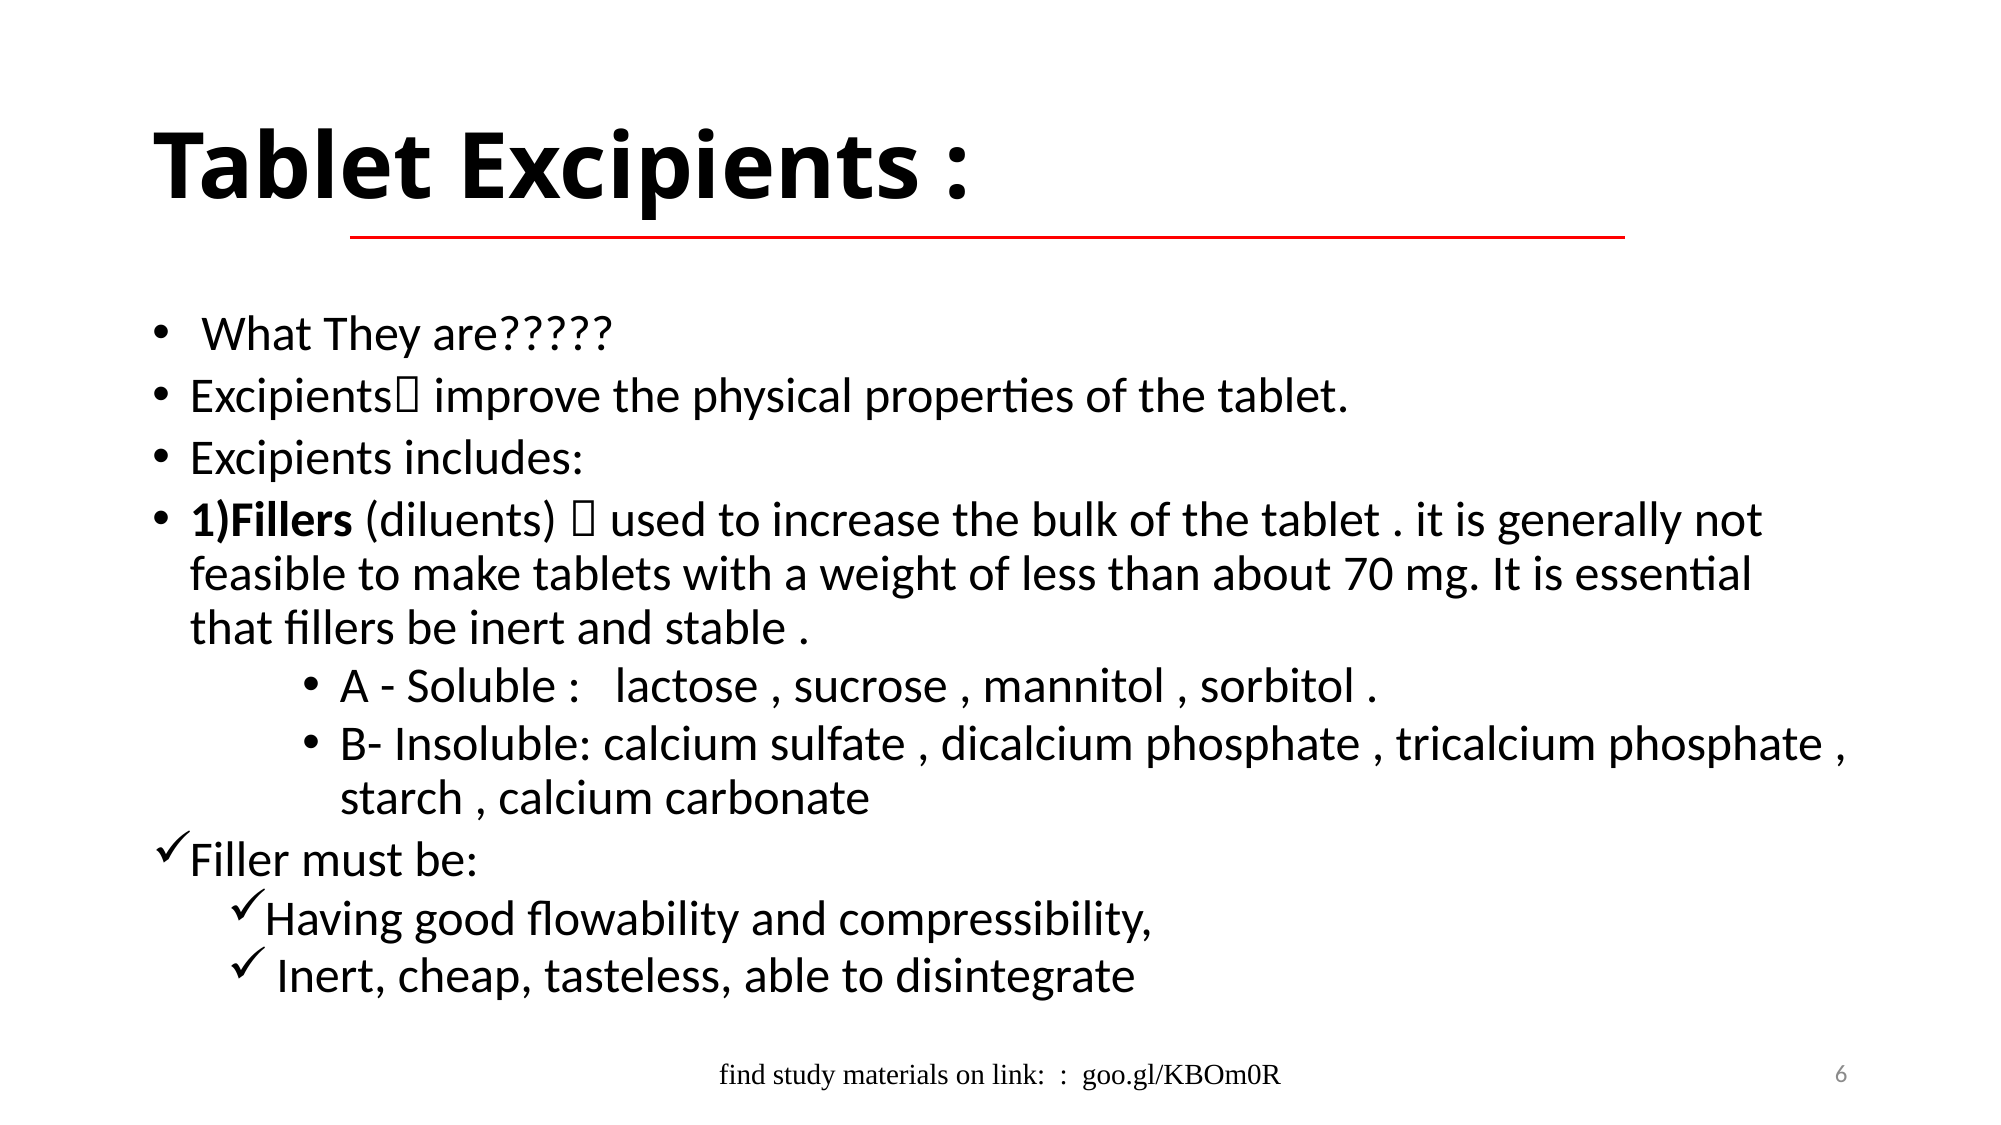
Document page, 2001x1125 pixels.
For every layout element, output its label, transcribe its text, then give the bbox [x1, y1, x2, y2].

slide_number 6 [1412, 1042, 1863, 1103]
footer find study materials on link: : goo.gl/KBOm0R [662, 1042, 1338, 1103]
title Tablet Excipients : [137, 59, 1863, 278]
list What They are????? Excipients improve the physical properties of the tablet. Excipients includes: 1)Fillers (diluents)  used to increase the bulk of the tablet . it is generally not feasible to make tablets with a weight of less than about 70 mg. It is essential that fillers be inert and stable . A - Soluble : lactose , sucrose , mannitol , sorbitol . B- Insoluble: calcium sulfate , dicalcium phosphate , tricalcium phosphate , starch , calcium carbonate Filler must be: Having good flowability and compressibility, Inert, cheap, tasteless, able to disintegrate [137, 299, 1863, 1014]
